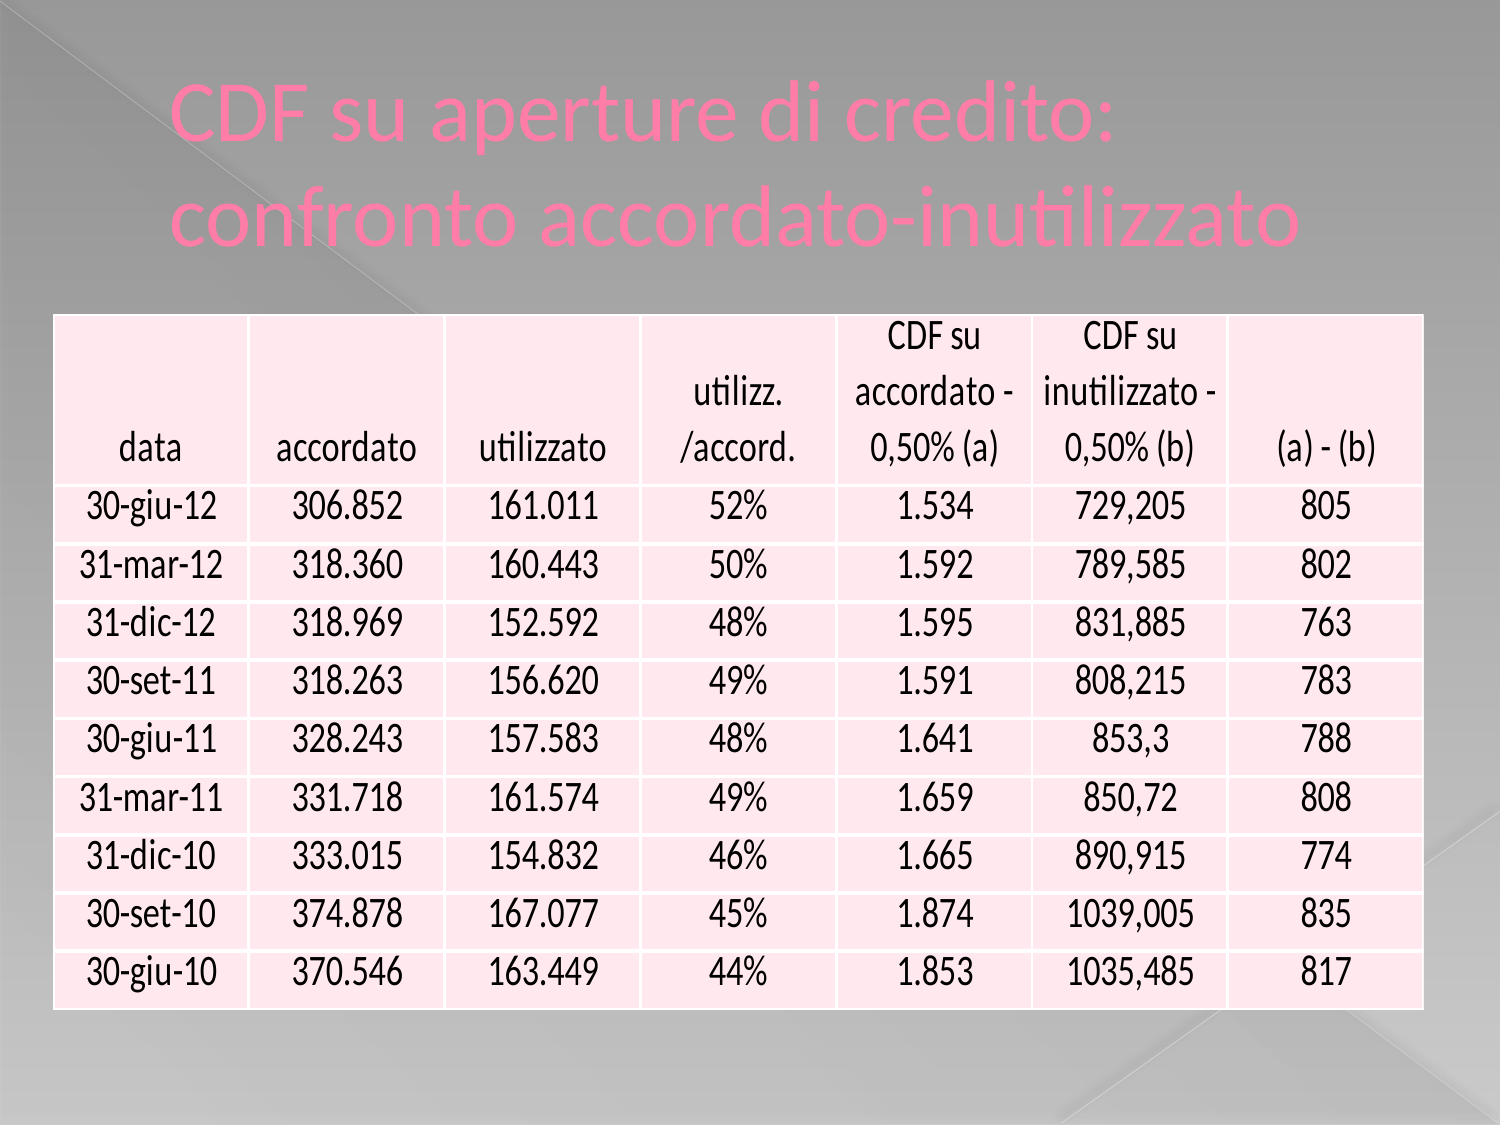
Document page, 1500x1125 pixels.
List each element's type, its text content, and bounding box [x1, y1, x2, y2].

title CDF su aperture di credito: confronto accordato-inutilizzato [75, 43, 1425, 274]
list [52, 314, 1426, 1012]
